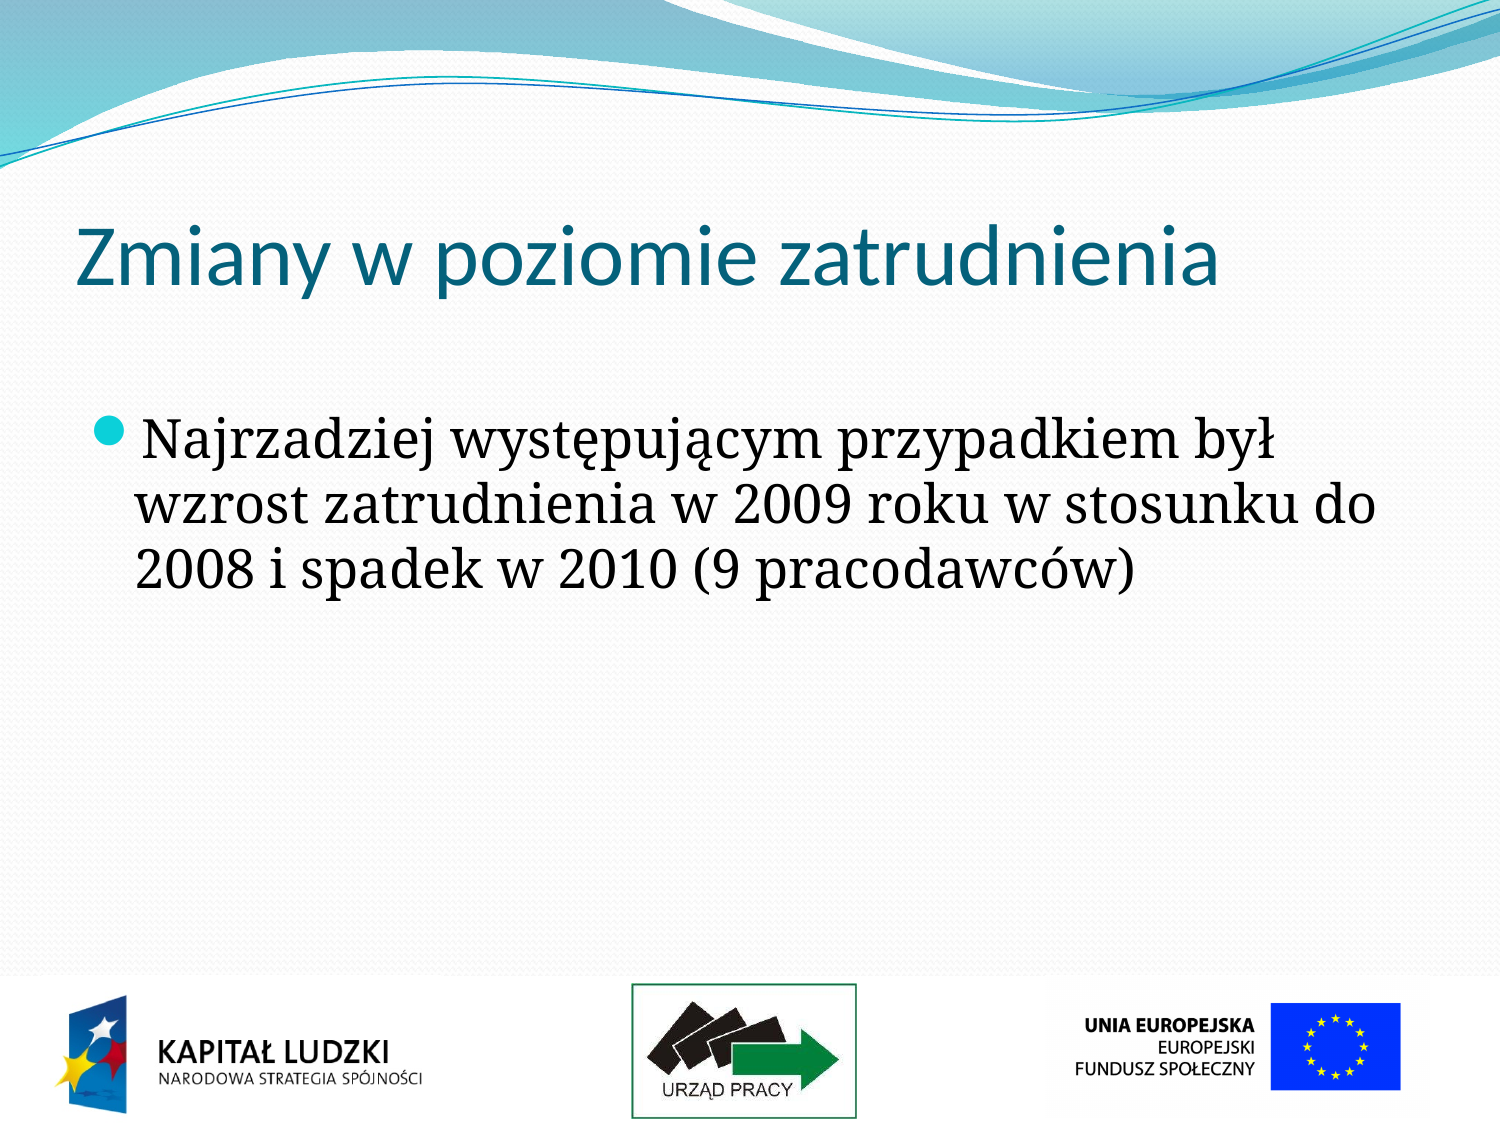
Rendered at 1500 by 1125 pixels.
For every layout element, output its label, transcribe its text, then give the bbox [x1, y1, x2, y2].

title Zmiany w poziomie zatrudnienia [75, 115, 1425, 303]
list Najrzadziej występującym przypadkiem był wzrost zatrudnienia w 2009 roku w stosunku do 2008 i spadek w 2010 (9 pracodawców) [75, 397, 1425, 976]
picture [631, 983, 857, 1119]
picture [41, 975, 442, 1125]
picture [1045, 975, 1430, 1118]
